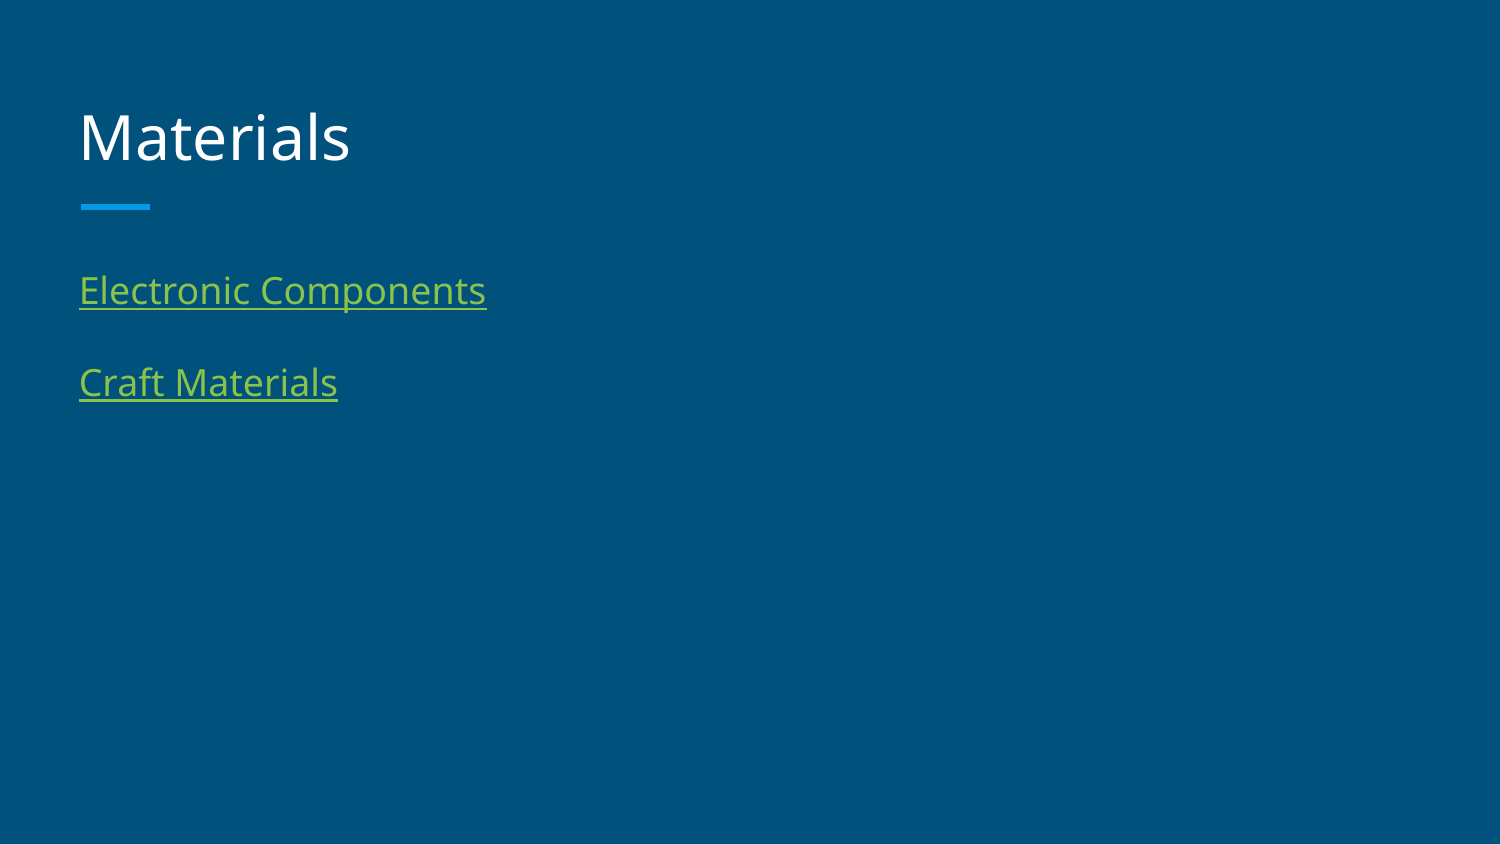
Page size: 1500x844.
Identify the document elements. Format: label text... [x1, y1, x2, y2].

title Materials [63, 75, 1437, 188]
list Electronic Components Craft Materials [63, 244, 1437, 750]
